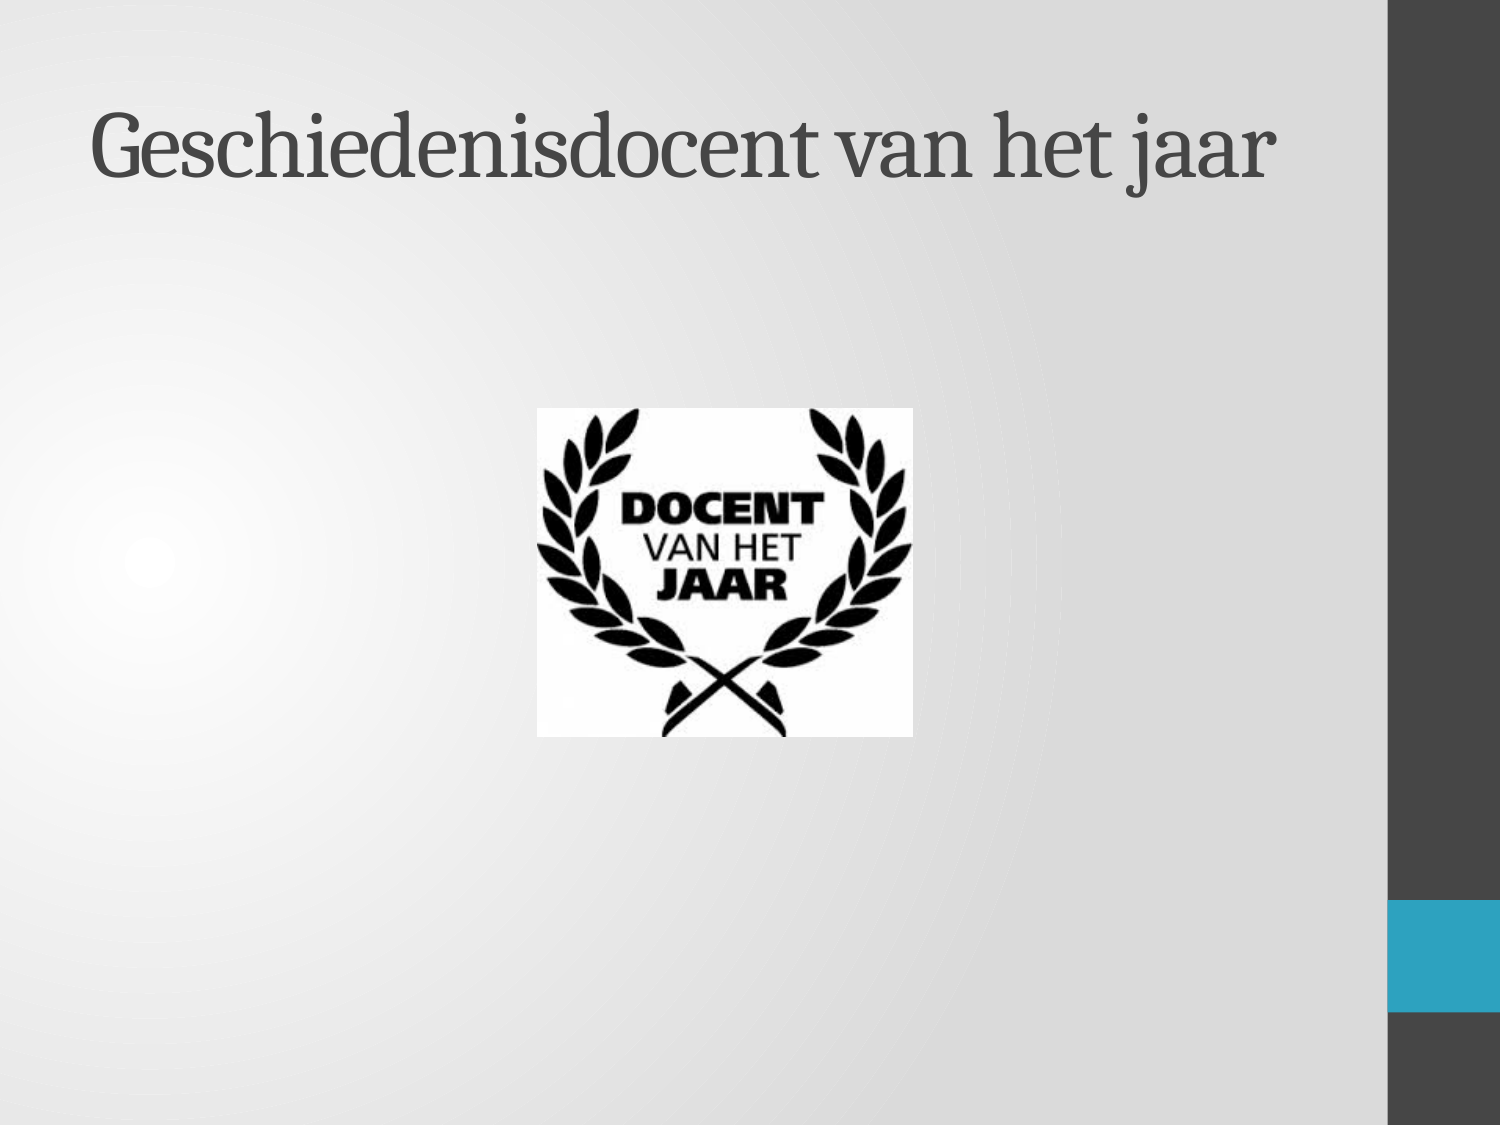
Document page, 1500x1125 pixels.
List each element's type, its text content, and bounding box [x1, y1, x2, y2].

title Geschiedenisdocent van het jaar [75, 45, 1400, 233]
picture [536, 408, 913, 738]
